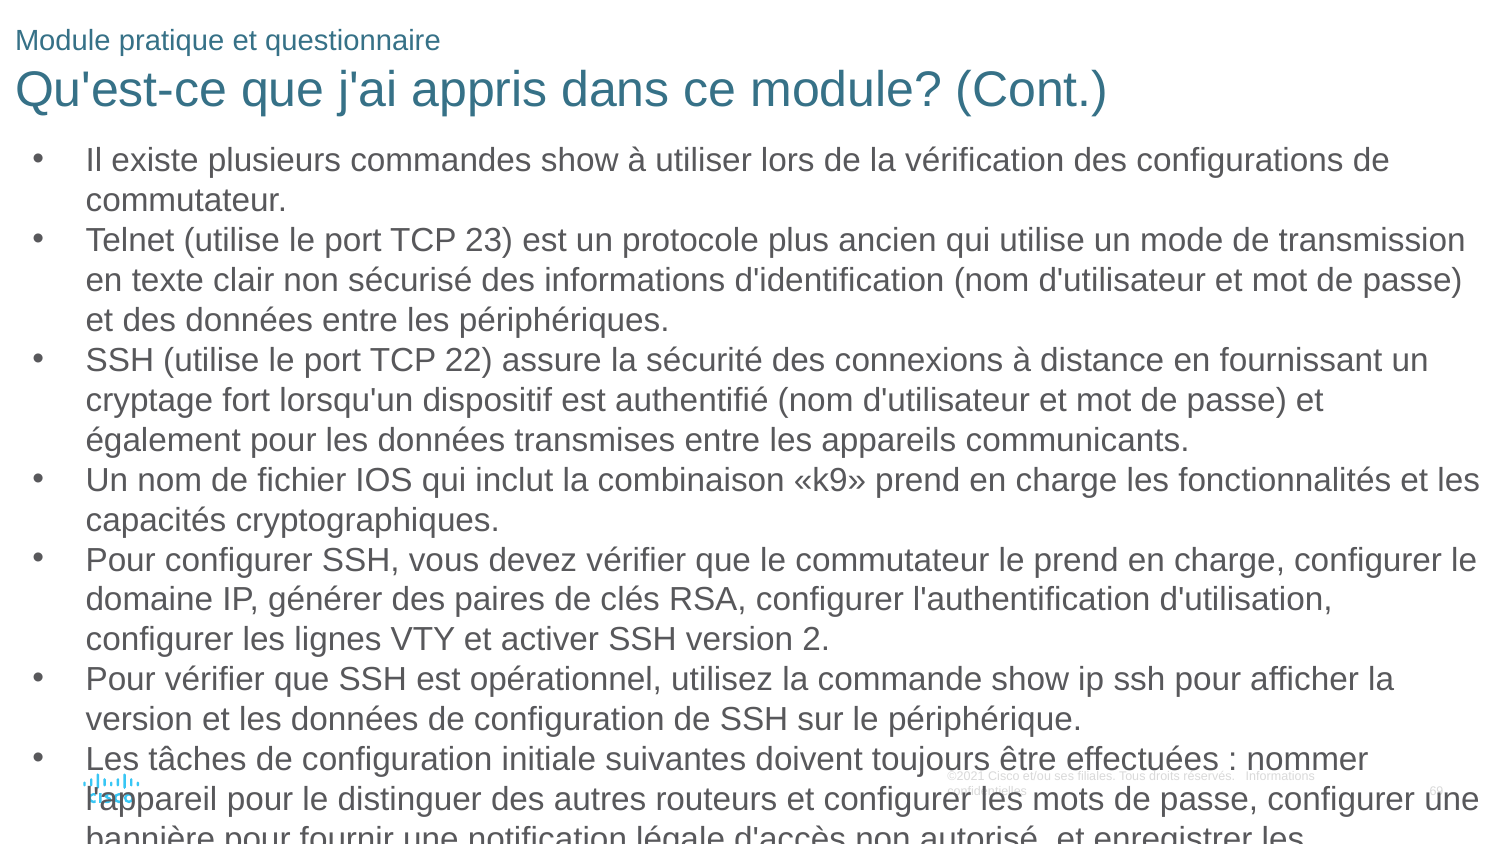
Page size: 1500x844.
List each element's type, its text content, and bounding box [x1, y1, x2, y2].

list Il existe plusieurs commandes show à utiliser lors de la vérification des configurations de commutateur. Telnet (utilise le port TCP 23) est un protocole plus ancien qui utilise un mode de transmission en texte clair non sécurisé des informations d'identification (nom d'utilisateur et mot de passe) et des données entre les périphériques. SSH (utilise le port TCP 22) assure la sécurité des connexions à distance en fournissant un cryptage fort lorsqu'un dispositif est authentifié (nom d'utilisateur et mot de passe) et également pour les données transmises entre les appareils communicants. Un nom de fichier IOS qui inclut la combinaison «k9» prend en charge les fonctionnalités et les capacités cryptographiques. Pour configurer SSH, vous devez vérifier que le commutateur le prend en charge, configurer le domaine IP, générer des paires de clés RSA, configurer l'authentification d'utilisation, configurer les lignes VTY et activer SSH version 2. Pour vérifier que SSH est opérationnel, utilisez la commande show ip ssh pour afficher la version et les données de configuration de SSH sur le périphérique. Les tâches de configuration initiale suivantes doivent toujours être effectuées : nommer l'appareil pour le distinguer des autres routeurs et configurer les mots de passe, configurer une bannière pour fournir une notification légale d'accès non autorisé, et enregistrer les modifications sur un routeur. [0, 131, 1500, 813]
title Module pratique et questionnaire Qu'est-ce que j'ai appris dans ce module? (Cont.) [0, 6, 1500, 131]
